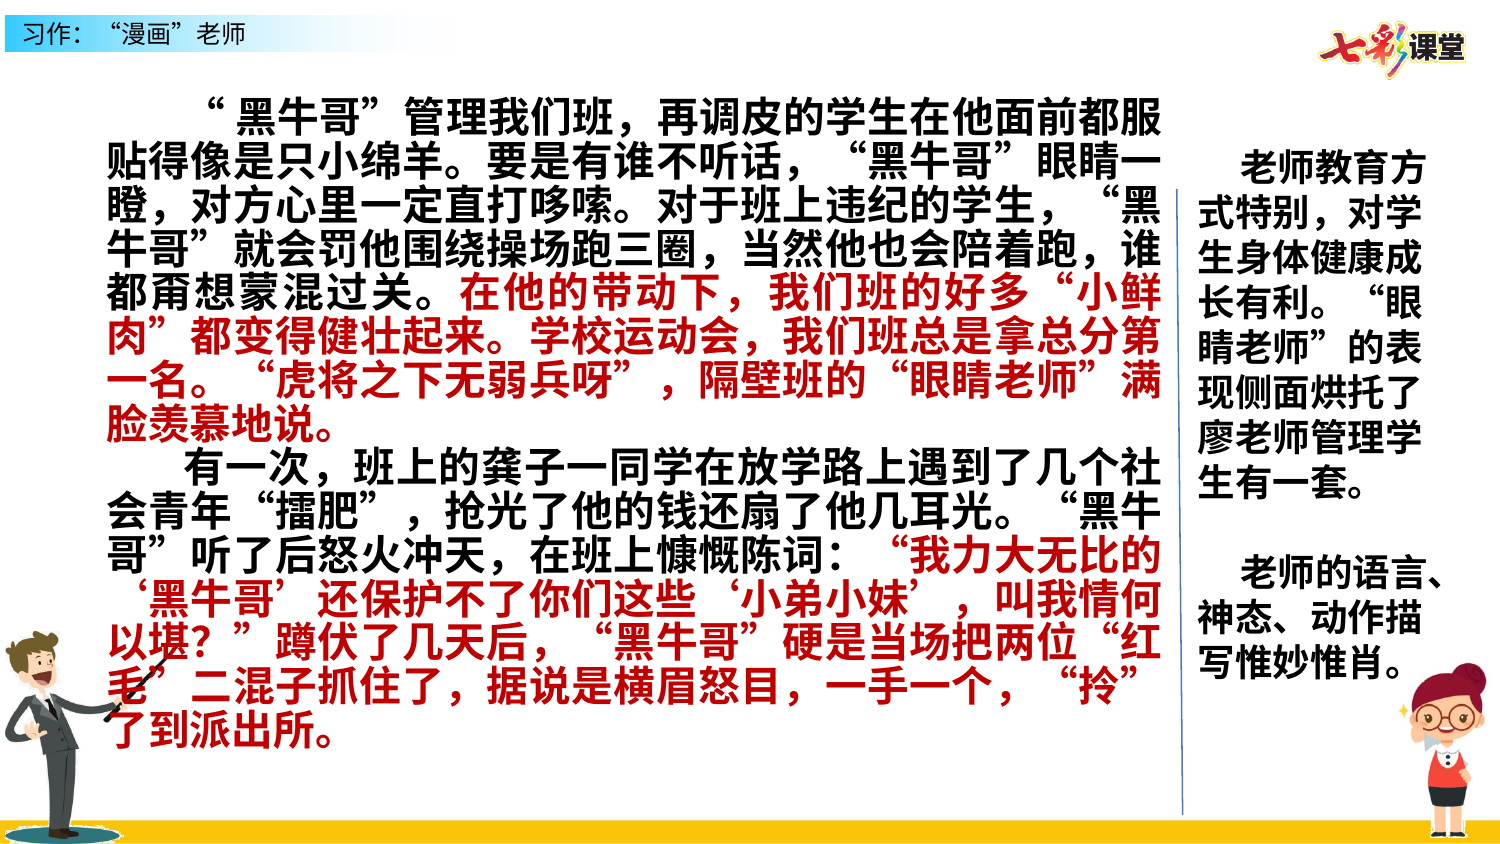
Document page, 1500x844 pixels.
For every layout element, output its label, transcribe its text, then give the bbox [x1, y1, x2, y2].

text_box “黑牛哥”管理我们班，再调皮的学生在他面前都服贴得像是只小绵羊。要是有谁不听话，“黑牛哥”眼睛一瞪，对方心里一定直打哆嗦。对于班上违纪的学生，“黑牛哥”就会罚他围绕操场跑三圈，当然他也会陪着跑，谁都甭想蒙混过关。在他的带动下，我们班的好多“小鲜肉”都变得健壮起来。学校运动会，我们班总是拿总分第一名。“虎将之下无弱兵呀”，隔壁班的“眼睛老师”满脸羡慕地说。 有一次，班上的龚子一同学在放学路上遇到了几个社会青年“擂肥”，抢光了他的钱还扇了他几耳光。“黑牛哥”听了后怒火冲天，在班上慷慨陈词：“我力大无比的‘黑牛哥’还保护不了你们这些‘小弟小妹’，叫我情何以堪？”蹲伏了几天后，“黑牛哥”硬是当场把两位“红毛”二混子抓住了，据说是横眉怒目，一手一个，“拎”了到派出所。 [95, 91, 1174, 760]
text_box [1176, 188, 1183, 816]
picture [1316, 20, 1468, 80]
picture [1335, 643, 1500, 844]
picture [5, 631, 178, 844]
text_box 老师教育方式特别，对学生身体健康成长有利。“眼睛老师”的表现侧面烘托了廖老师管理学生有一套。 老师的语言、神态、动作描写惟妙惟肖。 [1182, 91, 1465, 782]
